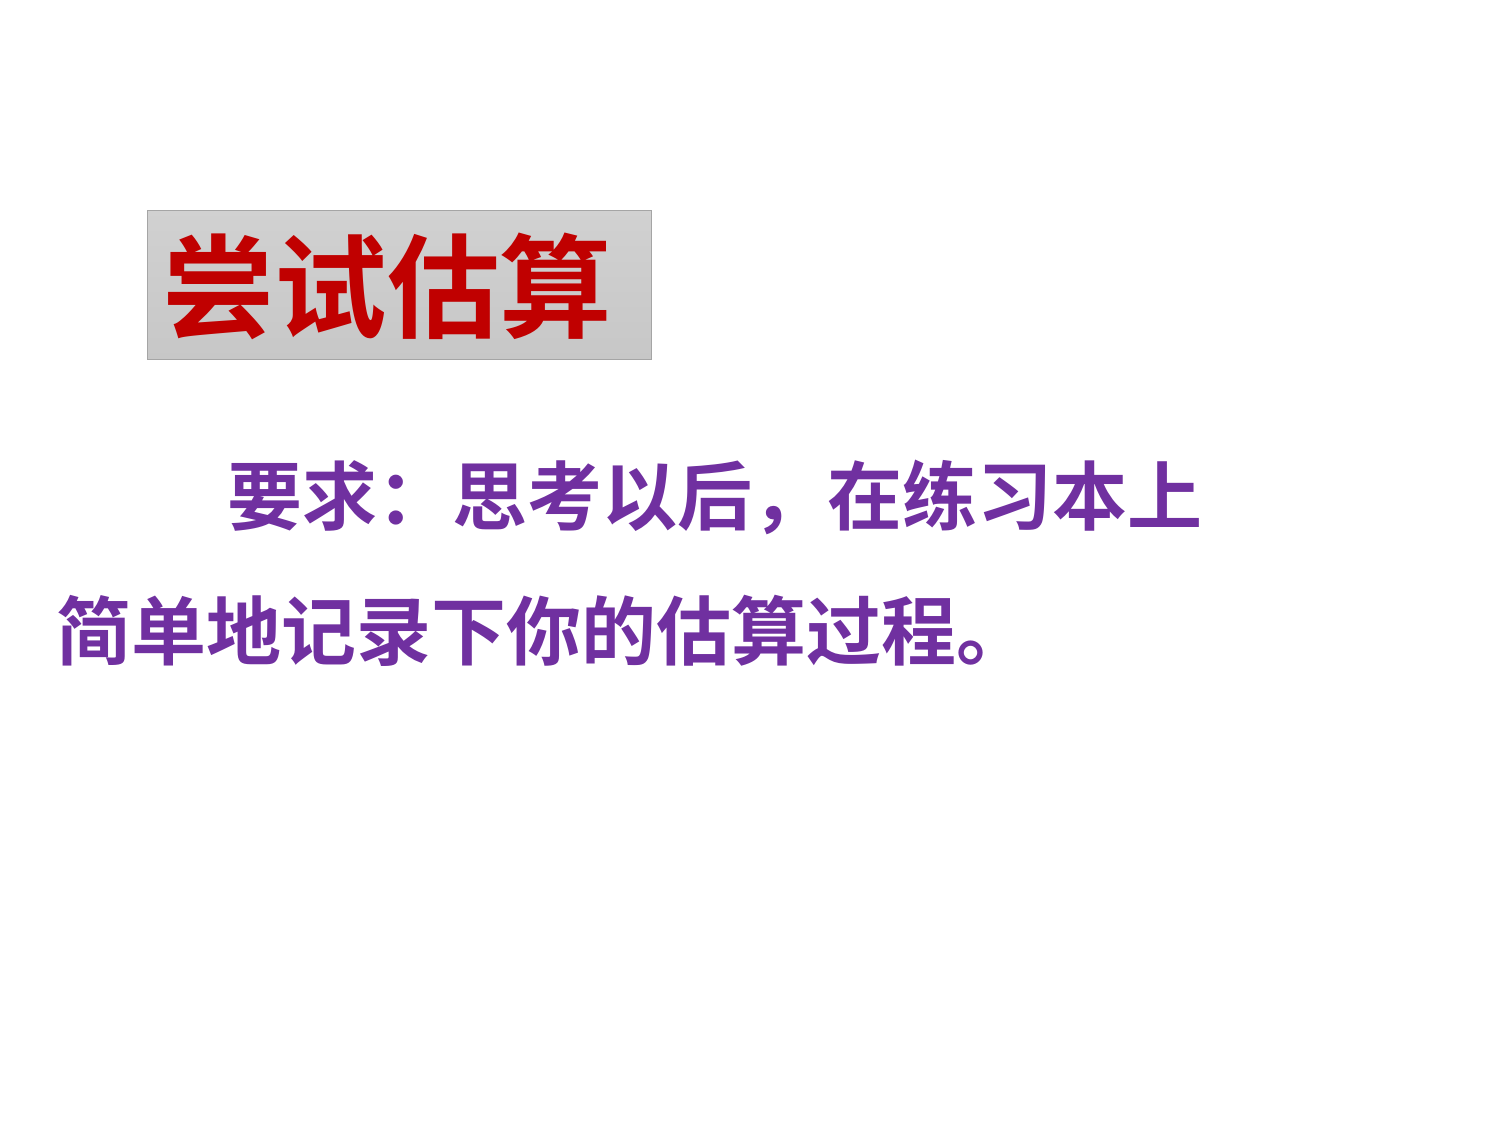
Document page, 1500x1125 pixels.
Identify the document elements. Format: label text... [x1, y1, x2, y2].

text_box 要求：思考以后，在练习本上简单地记录下你的估算过程。 [41, 397, 1290, 682]
text_box 尝试估算 [147, 210, 652, 360]
